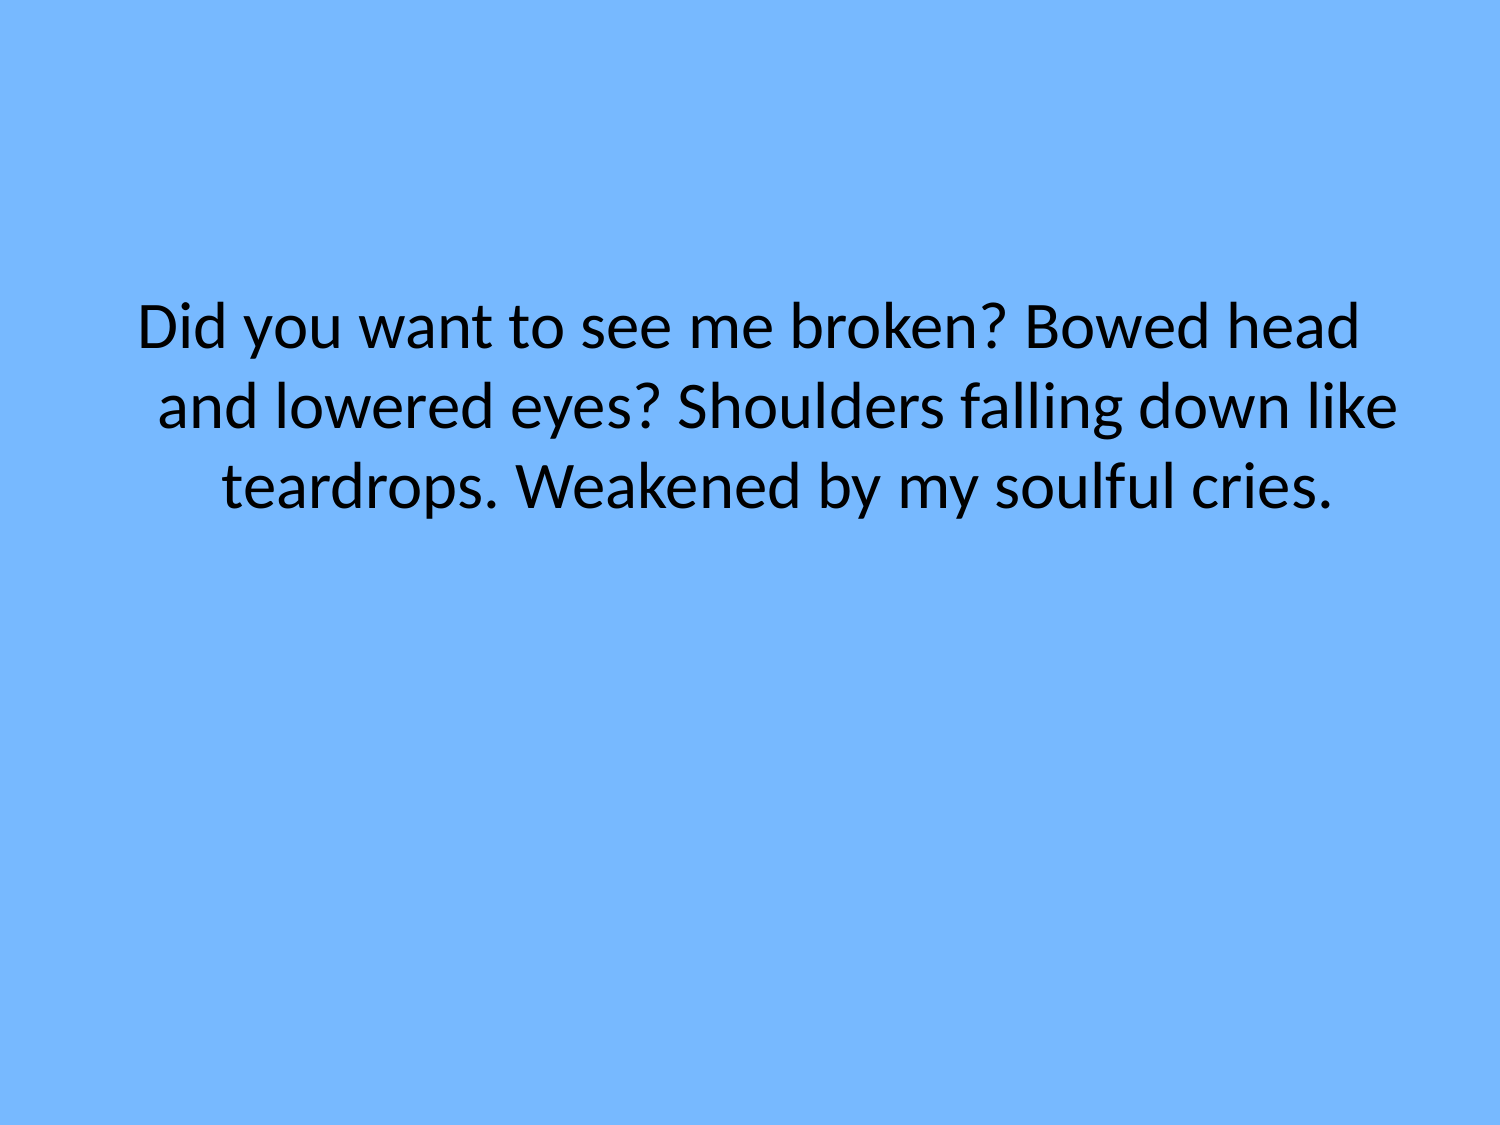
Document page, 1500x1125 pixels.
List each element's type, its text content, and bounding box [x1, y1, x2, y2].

list Did you want to see me broken? Bowed head and lowered eyes? Shoulders falling down like teardrops. Weakened by my soulful cries. [75, 87, 1425, 1005]
